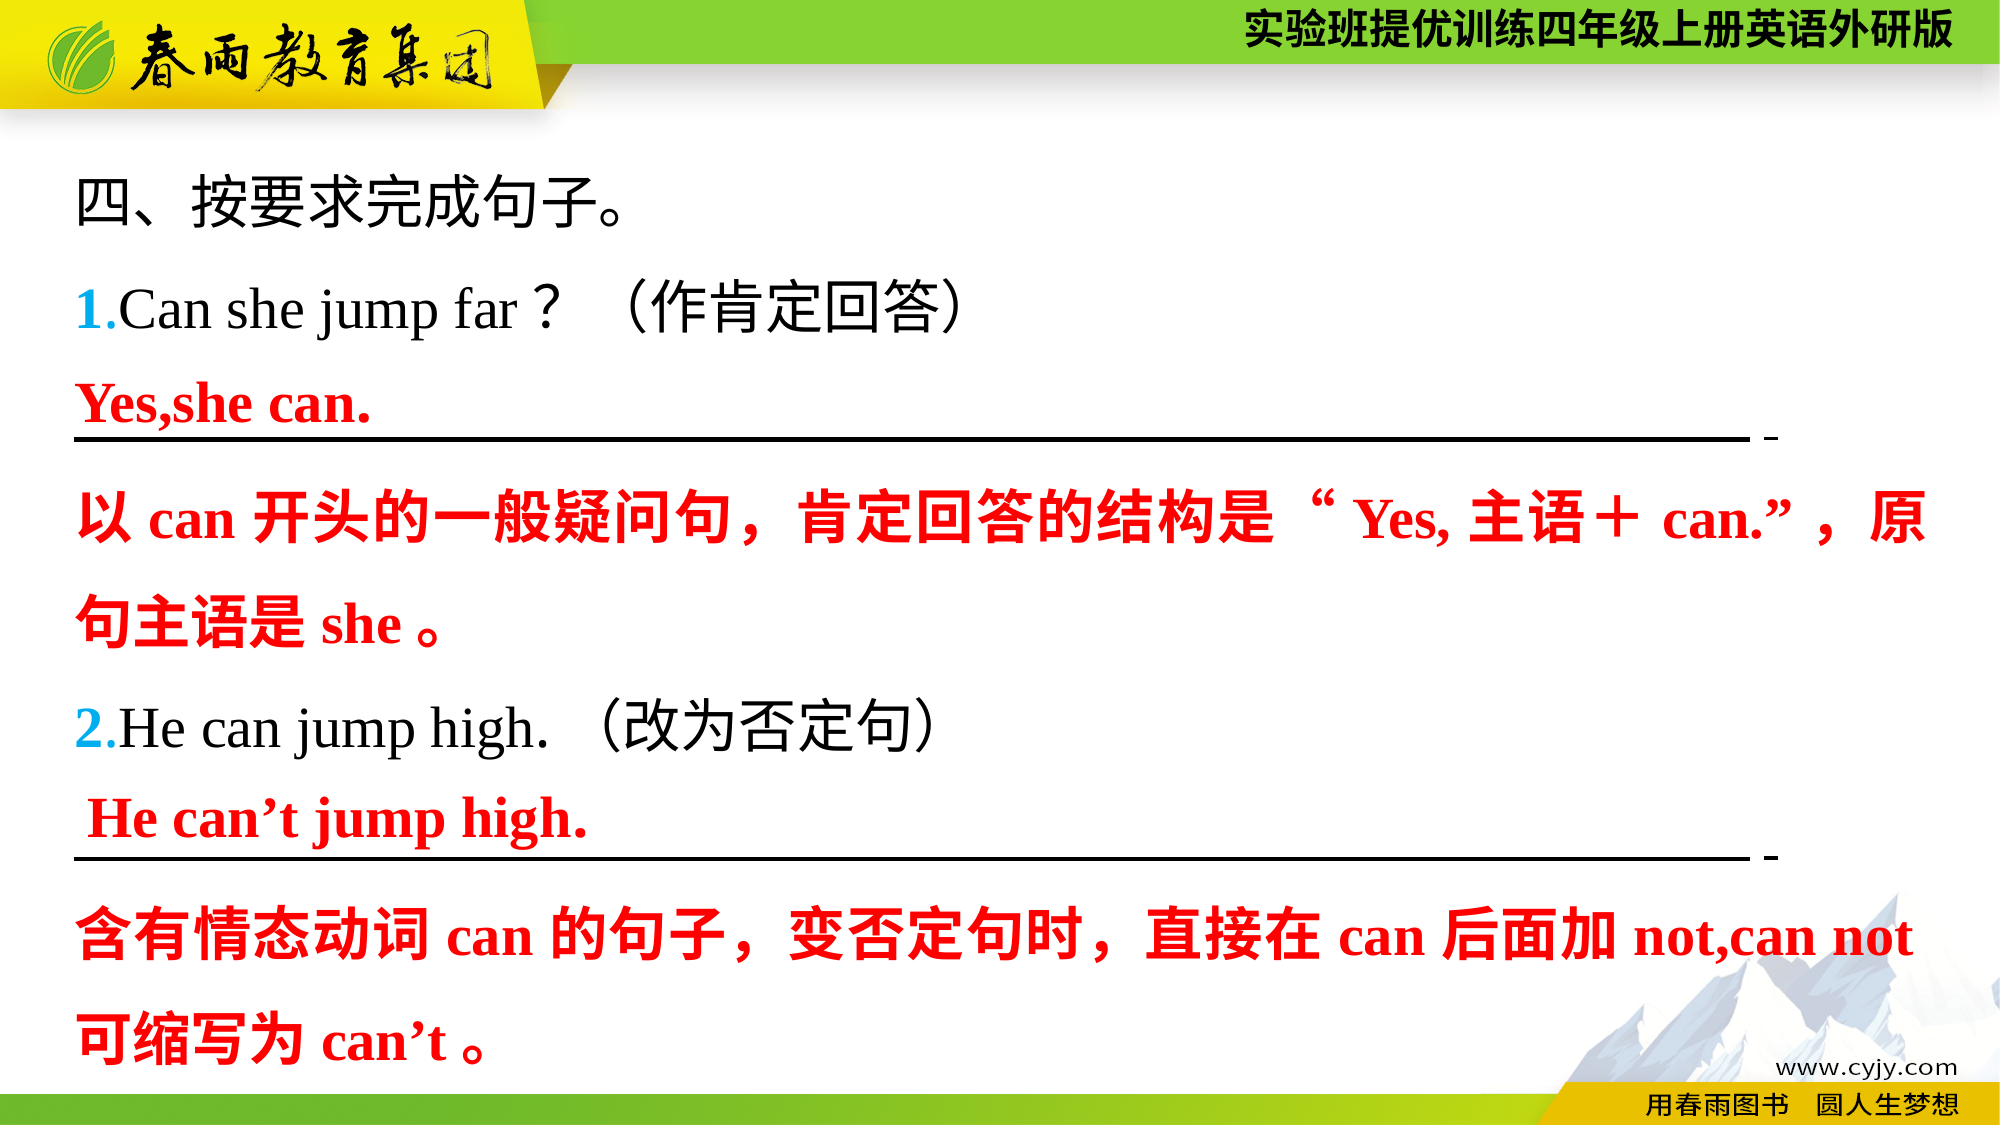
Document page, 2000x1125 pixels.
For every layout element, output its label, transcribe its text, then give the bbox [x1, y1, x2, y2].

list 四、按要求完成句子。 1.Can she jump far？（作肯定回答） . 2.He can jump high.（改为否定句） . [59, 663, 1944, 855]
list 四、按要求完成句子。 1.Can she jump far？（作肯定回答） . 2.He can jump high.（改为否定句） . [59, 122, 1944, 321]
picture [0, 0, 2000, 1125]
text_box 含有情态动词can的句子，变否定句时，直接在can后面加not,can not可缩写为can’t。 [59, 855, 1944, 1080]
text_box He can’t jump high. [72, 736, 1957, 857]
text_box 以can开头的一般疑问句，肯定回答的结构是“Yes,主语＋can.”，原句主语是she。 [59, 437, 1944, 663]
text_box Yes,she can. [59, 321, 1944, 437]
